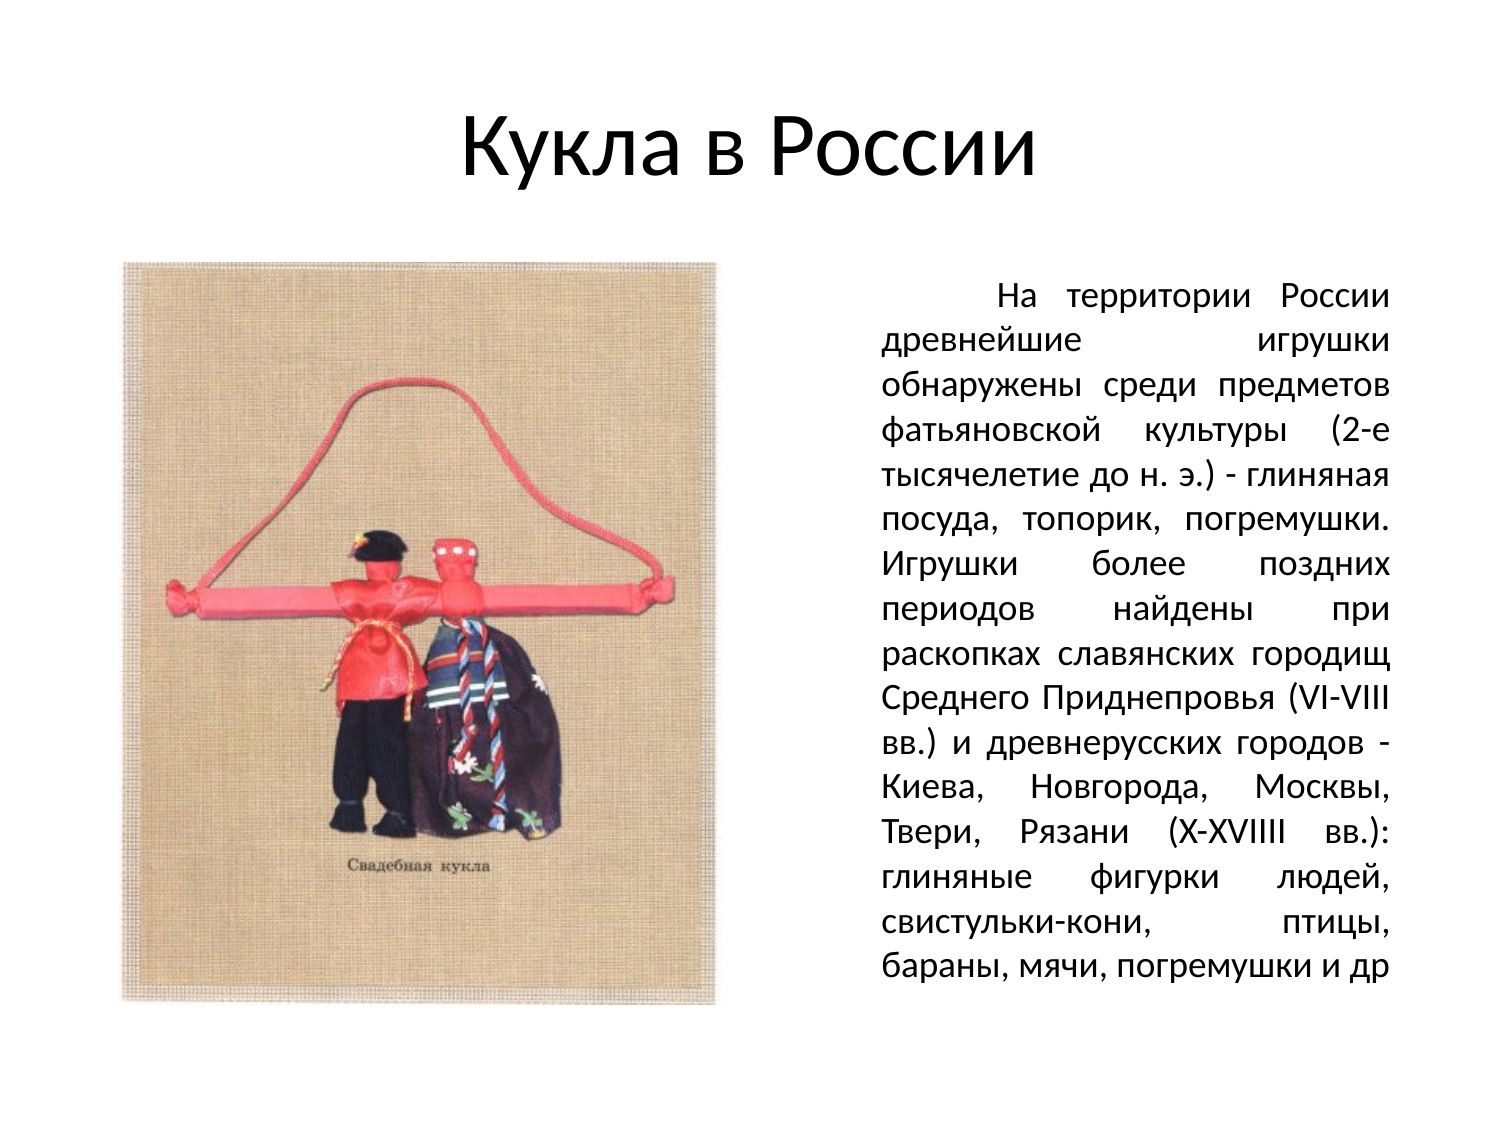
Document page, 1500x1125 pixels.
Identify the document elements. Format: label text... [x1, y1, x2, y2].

list На территории России древнейшие игрушки обнаружены среди предметов фатьяновской культуры (2-е тысячелетие до н. э.) - глиняная посуда, топорик, погремушки. Игрушки более поздних периодов найдены при раскопках славянских городищ Среднего Приднепровья (VI-VIII вв.) и древнерусских городов - Киева, Новгорода, Москвы, Твери, Рязани (X-XVIIII вв.): глиняные фигурки людей, свистульки-кони, птицы, бараны, мячи, погремушки и др [808, 262, 1407, 1005]
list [118, 262, 727, 1006]
title Кукла в России [75, 45, 1425, 233]
